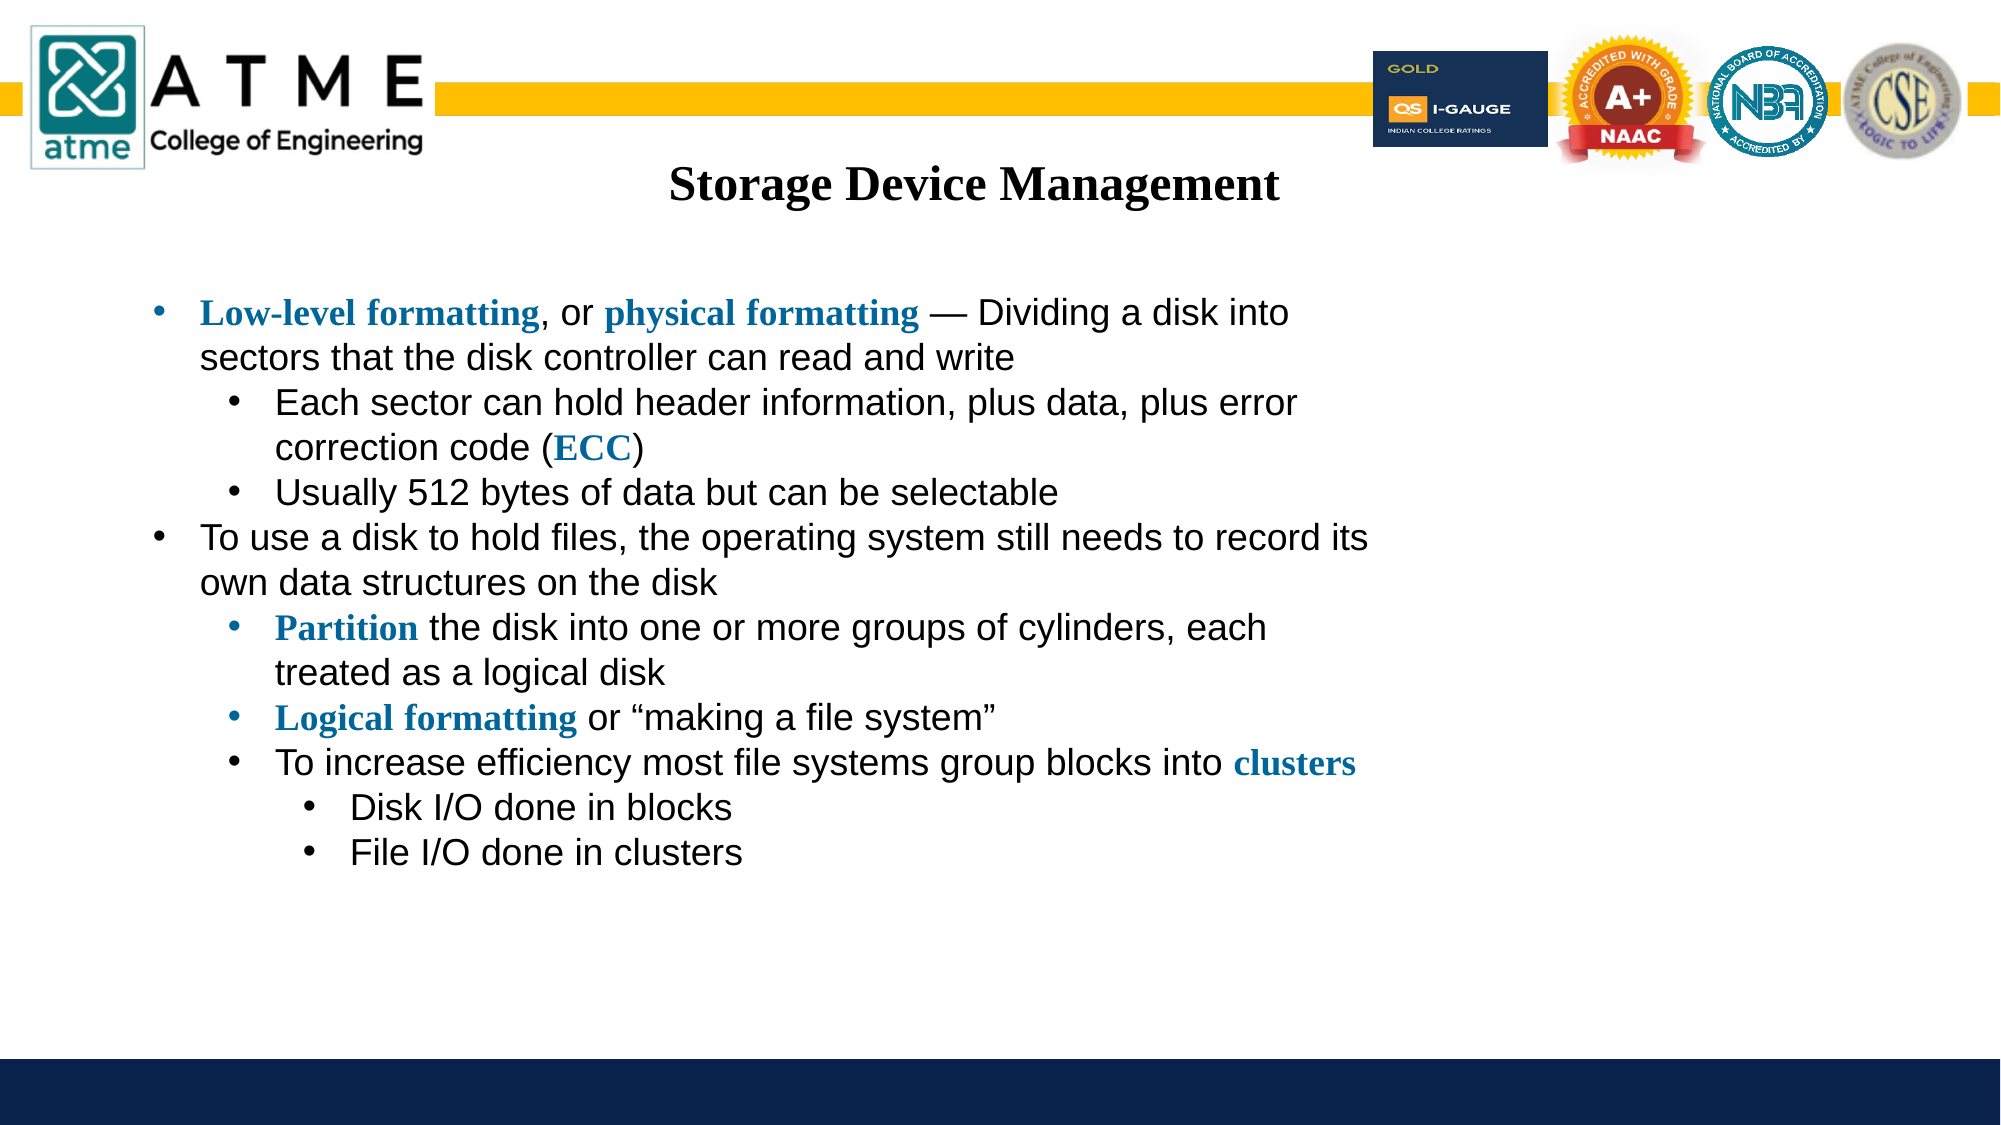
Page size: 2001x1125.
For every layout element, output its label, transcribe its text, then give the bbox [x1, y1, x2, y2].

picture [1840, 26, 1968, 176]
picture [1373, 20, 1828, 142]
picture [22, 15, 435, 178]
list Low-level formatting, or physical formatting — Dividing a disk into sectors that the disk controller can read and write Each sector can hold header information, plus data, plus error correction code (ECC) Usually 512 bytes of data but can be selectable To use a disk to hold files, the operating system still needs to record its own data structures on the disk Partition the disk into one or more groups of cylinders, each treated as a logical disk Logical formatting or “making a file system” To increase efficiency most file systems group blocks into clusters Disk I/O done in blocks File I/O done in clusters [138, 280, 1401, 1024]
picture [0, 1059, 2001, 1125]
title Storage Device Management [653, 142, 1966, 238]
